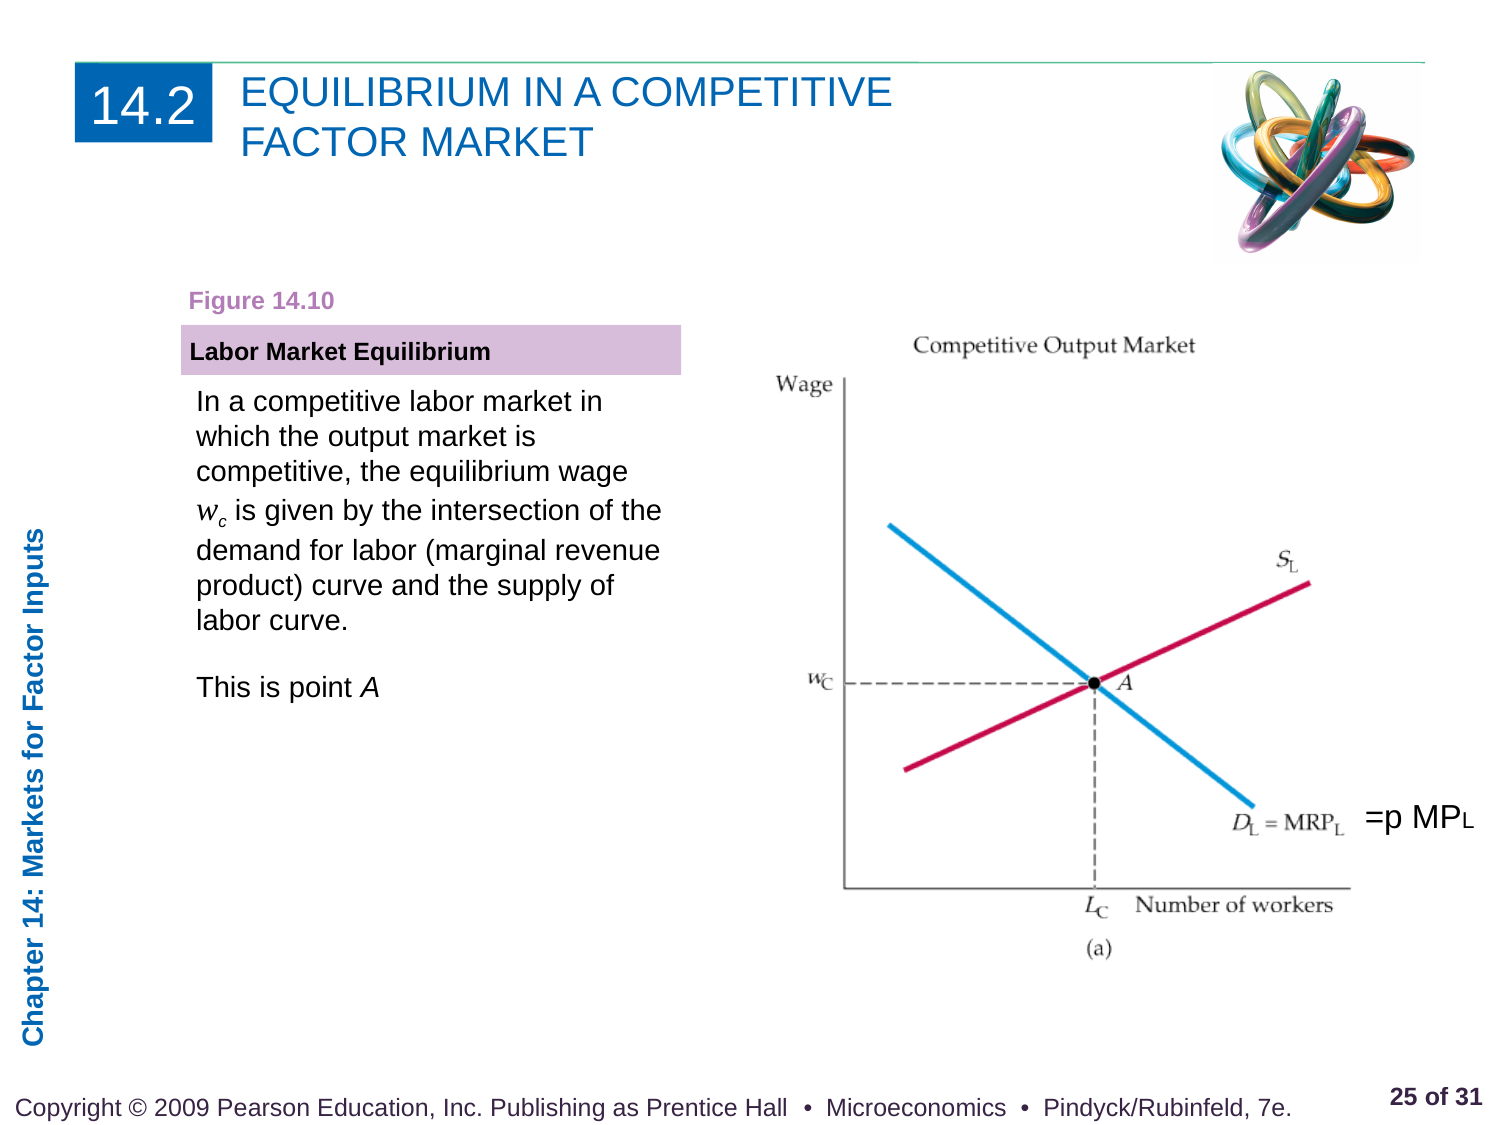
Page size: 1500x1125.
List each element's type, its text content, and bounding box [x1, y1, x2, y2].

text_box Labor Market Equilibrium [181, 324, 682, 374]
text_box In a competitive labor market in which the output market is competitive, the equilibrium wage wc is given by the intersection of the demand for labor (marginal revenue product) curve and the supply of labor curve. This is point A [181, 374, 682, 888]
picture [1212, 63, 1422, 263]
text_box Figure 14.10 [181, 275, 357, 325]
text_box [74, 62, 1213, 143]
text_box =p MPL [1406, 787, 1500, 843]
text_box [1420, 62, 1426, 69]
picture [743, 299, 1401, 980]
